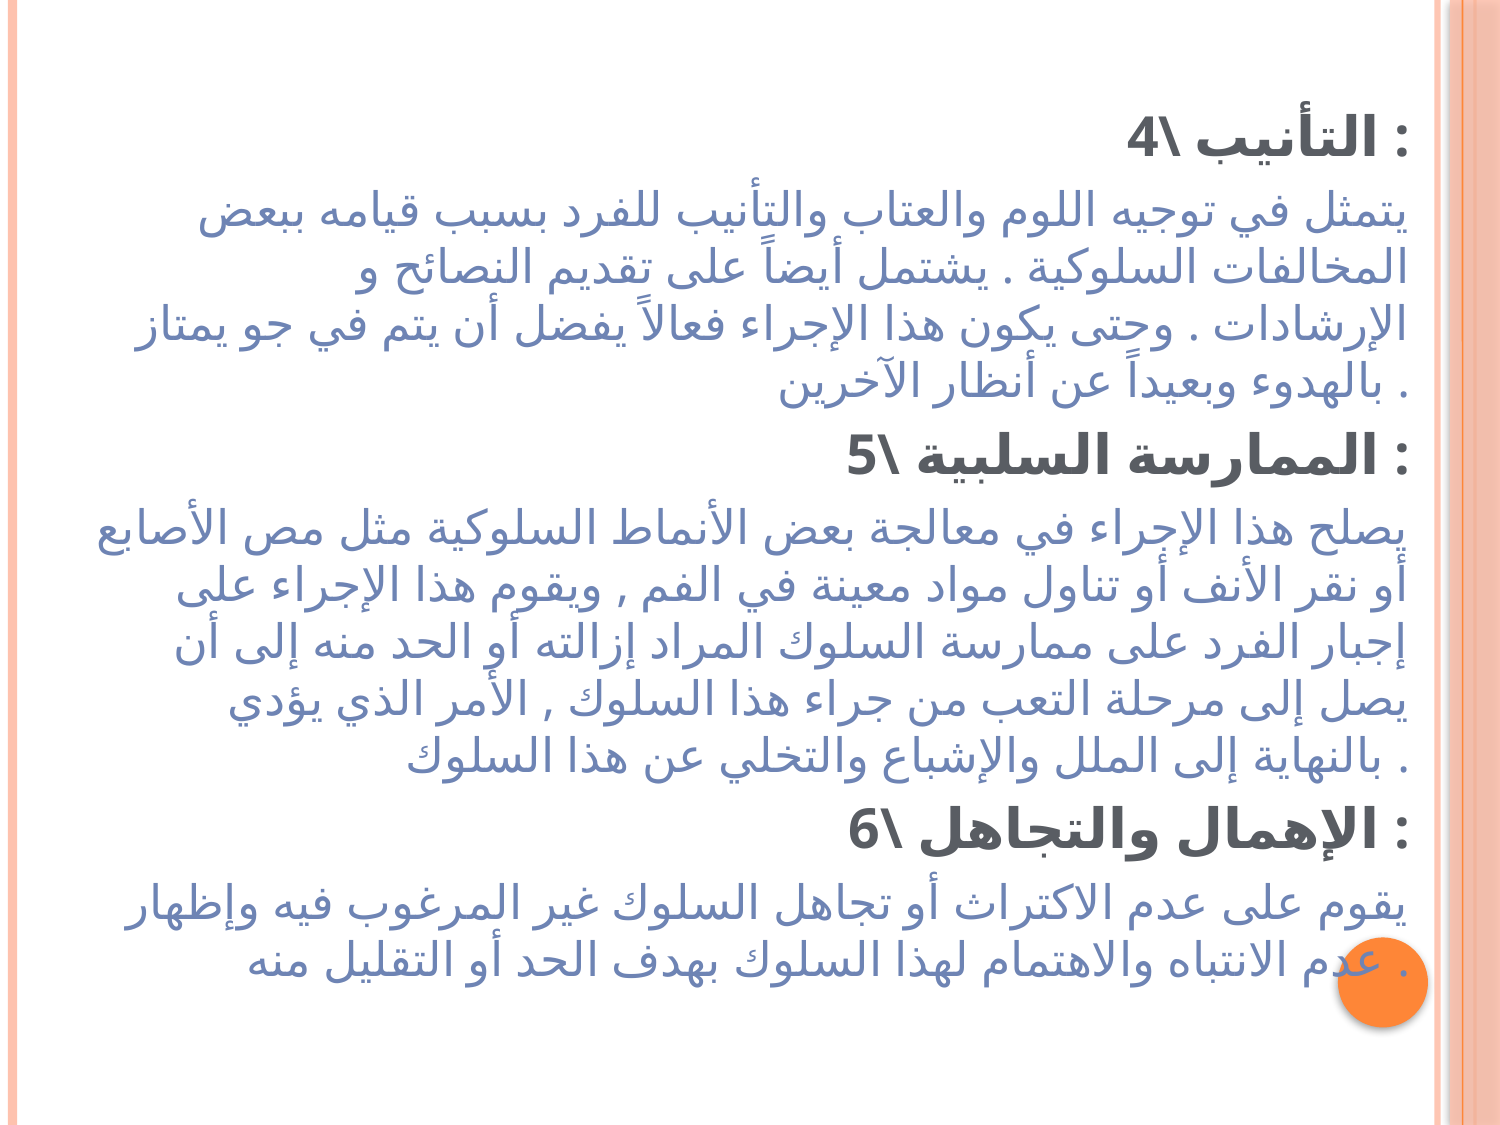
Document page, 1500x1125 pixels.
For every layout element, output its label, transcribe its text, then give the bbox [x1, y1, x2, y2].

list 4\ التأنيب : يتمثل في توجيه اللوم والعتاب والتأنيب للفرد بسبب قيامه ببعض المخالفات السلوكية . يشتمل أيضاً على تقديم النصائح و الإرشادات . وحتى يكون هذا الإجراء فعالاً يفضل أن يتم في جو يمتاز بالهدوء وبعيداً عن أنظار الآخرين . 5\ الممارسة السلبية : يصلح هذا الإجراء في معالجة بعض الأنماط السلوكية مثل مص الأصابع أو نقر الأنف أو تناول مواد معينة في الفم , ويقوم هذا الإجراء على إجبار الفرد على ممارسة السلوك المراد إزالته أو الحد منه إلى أن يصل إلى مرحلة التعب من جراء هذا السلوك , الأمر الذي يؤدي بالنهاية إلى الملل والإشباع والتخلي عن هذا السلوك . 6\ الإهمال والتجاهل : يقوم على عدم الاكتراث أو تجاهل السلوك غير المرغوب فيه وإظهار عدم الانتباه والاهتمام لهذا السلوك بهدف الحد أو التقليل منه . [75, 93, 1425, 1005]
